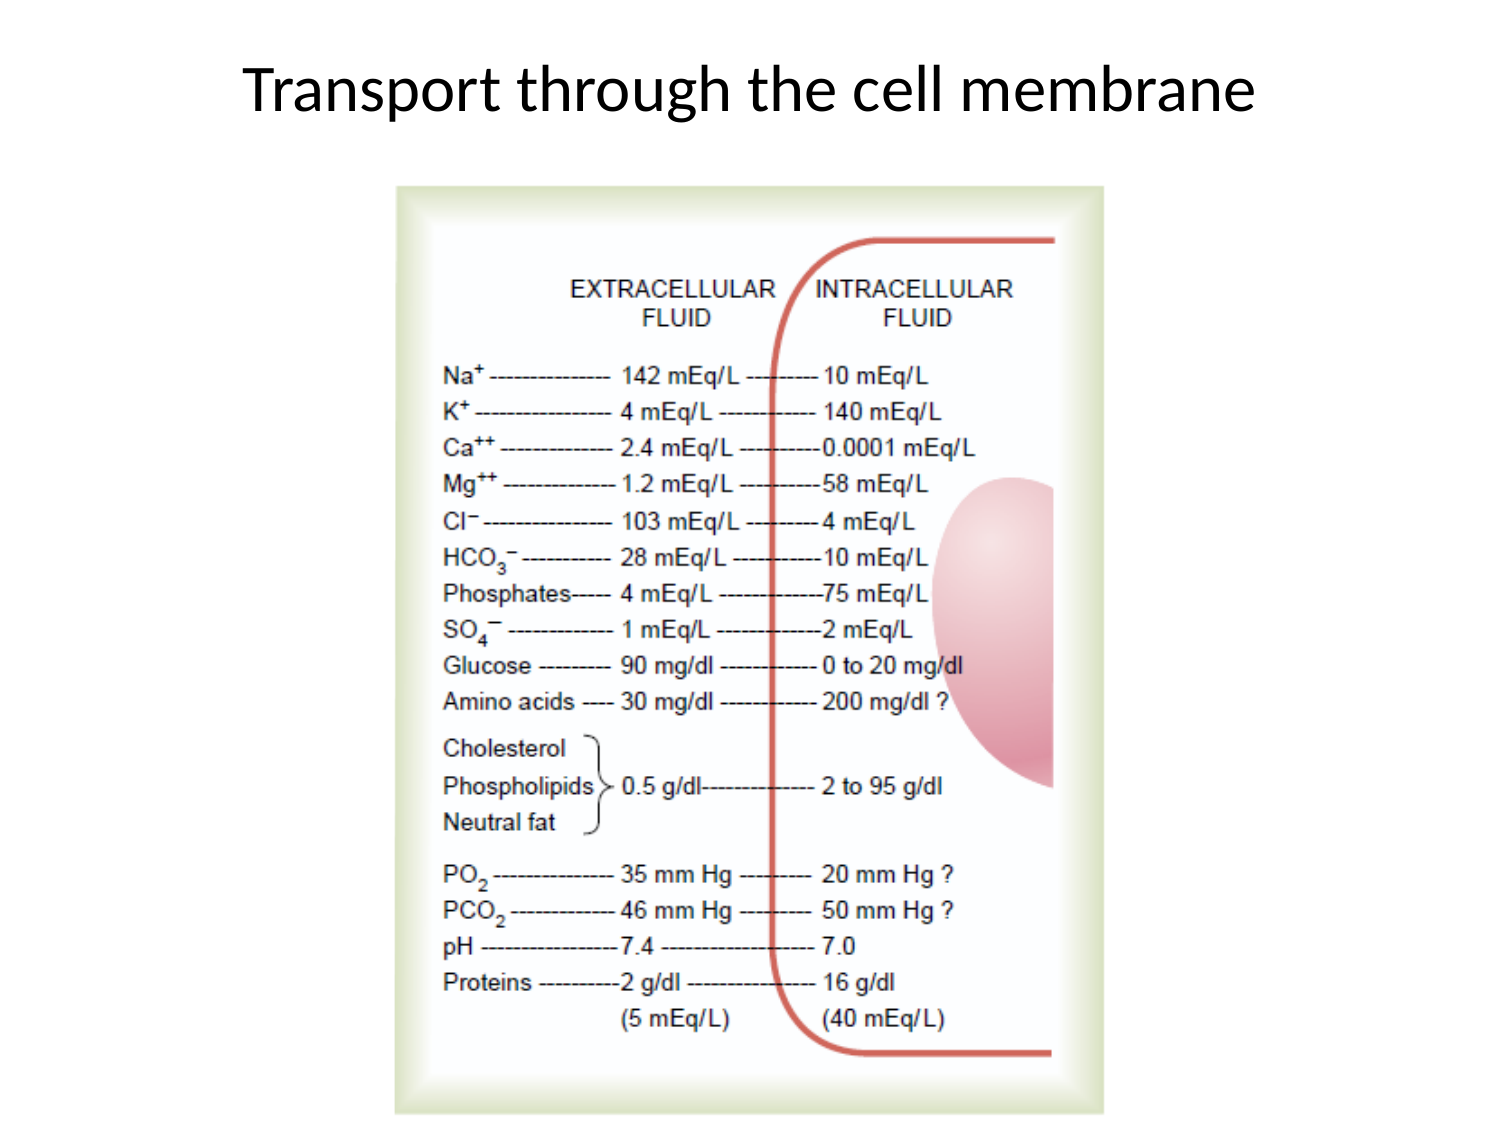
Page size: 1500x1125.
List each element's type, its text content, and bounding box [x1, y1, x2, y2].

text_box Transport through the cell membrane [74, 45, 1425, 126]
picture [394, 180, 1106, 1124]
